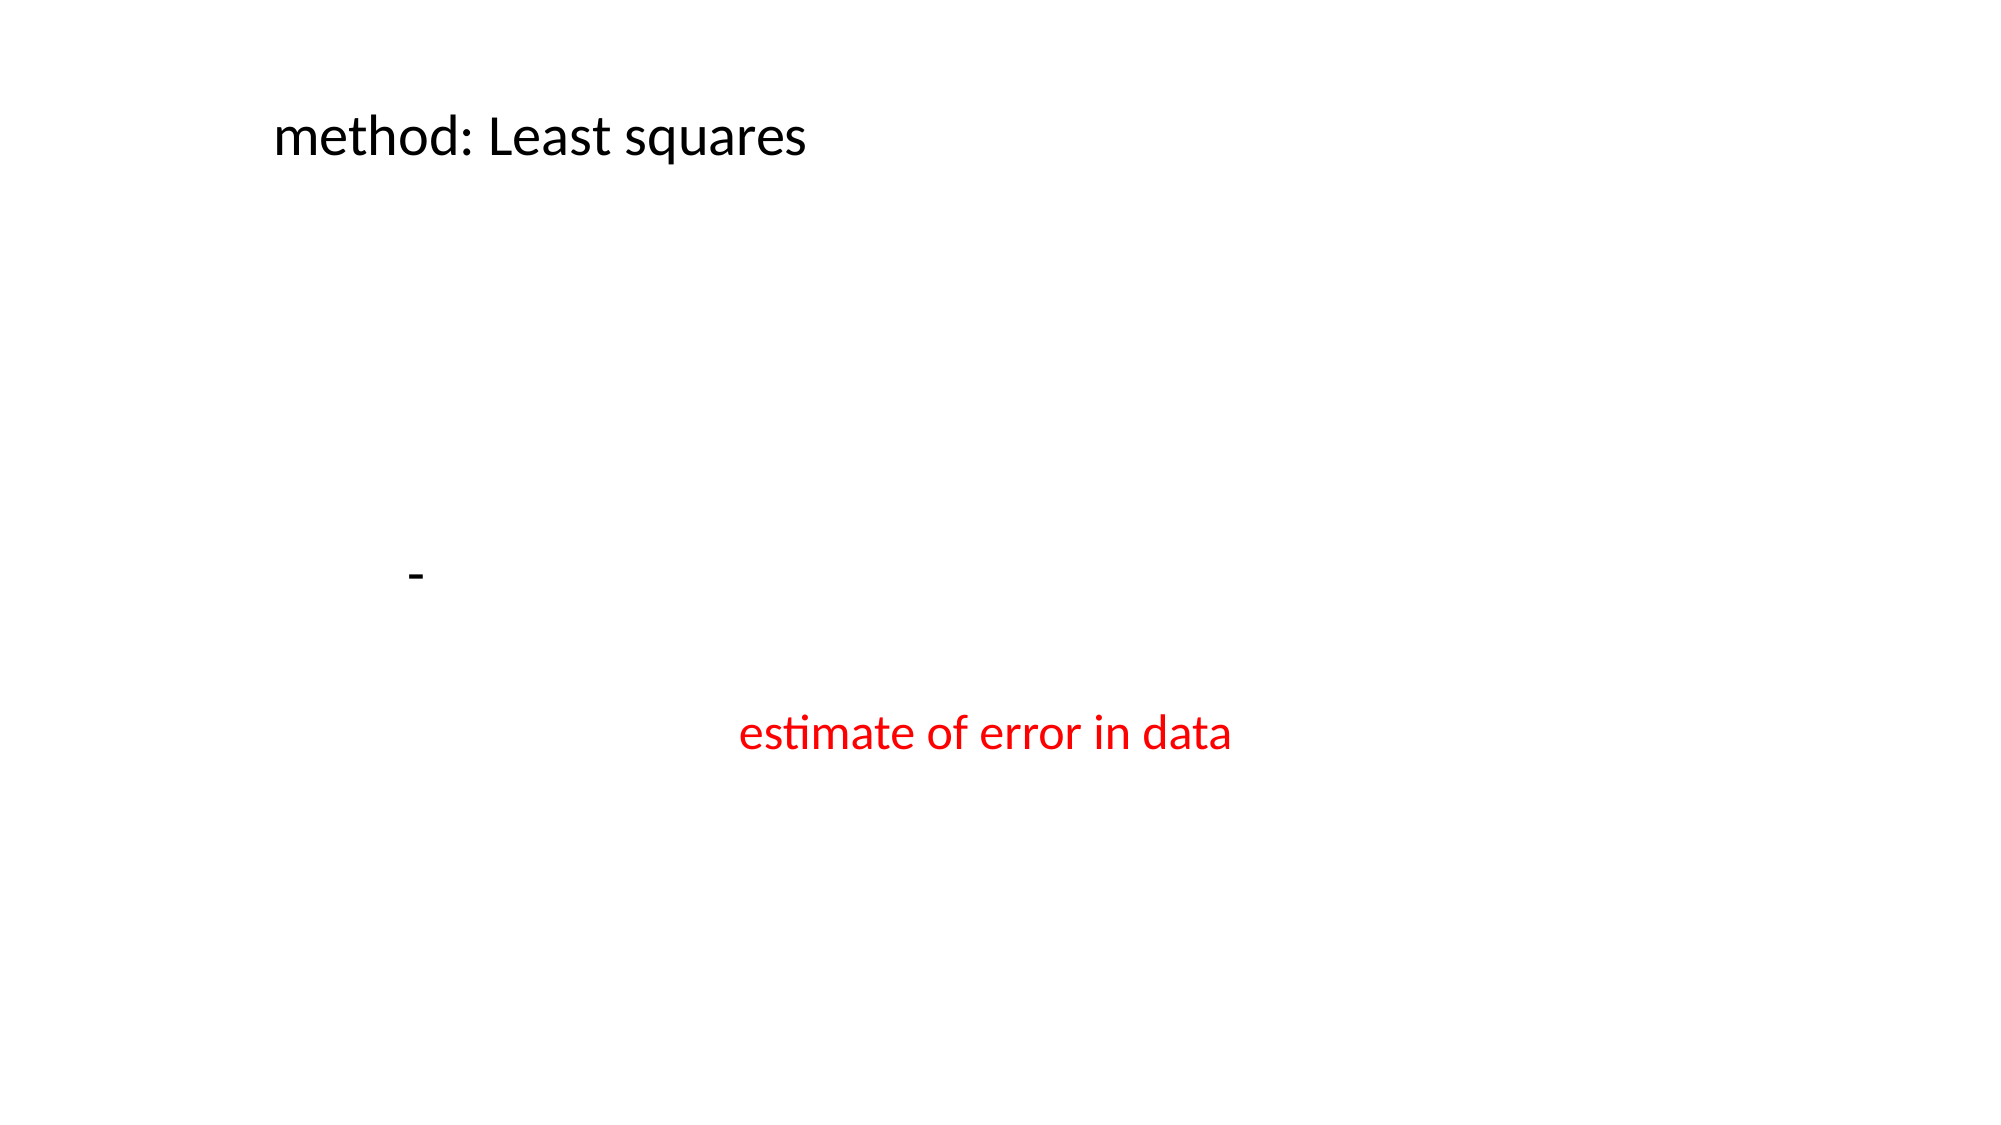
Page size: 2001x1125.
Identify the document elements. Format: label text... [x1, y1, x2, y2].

text_box estimate of error in data [724, 692, 1248, 767]
